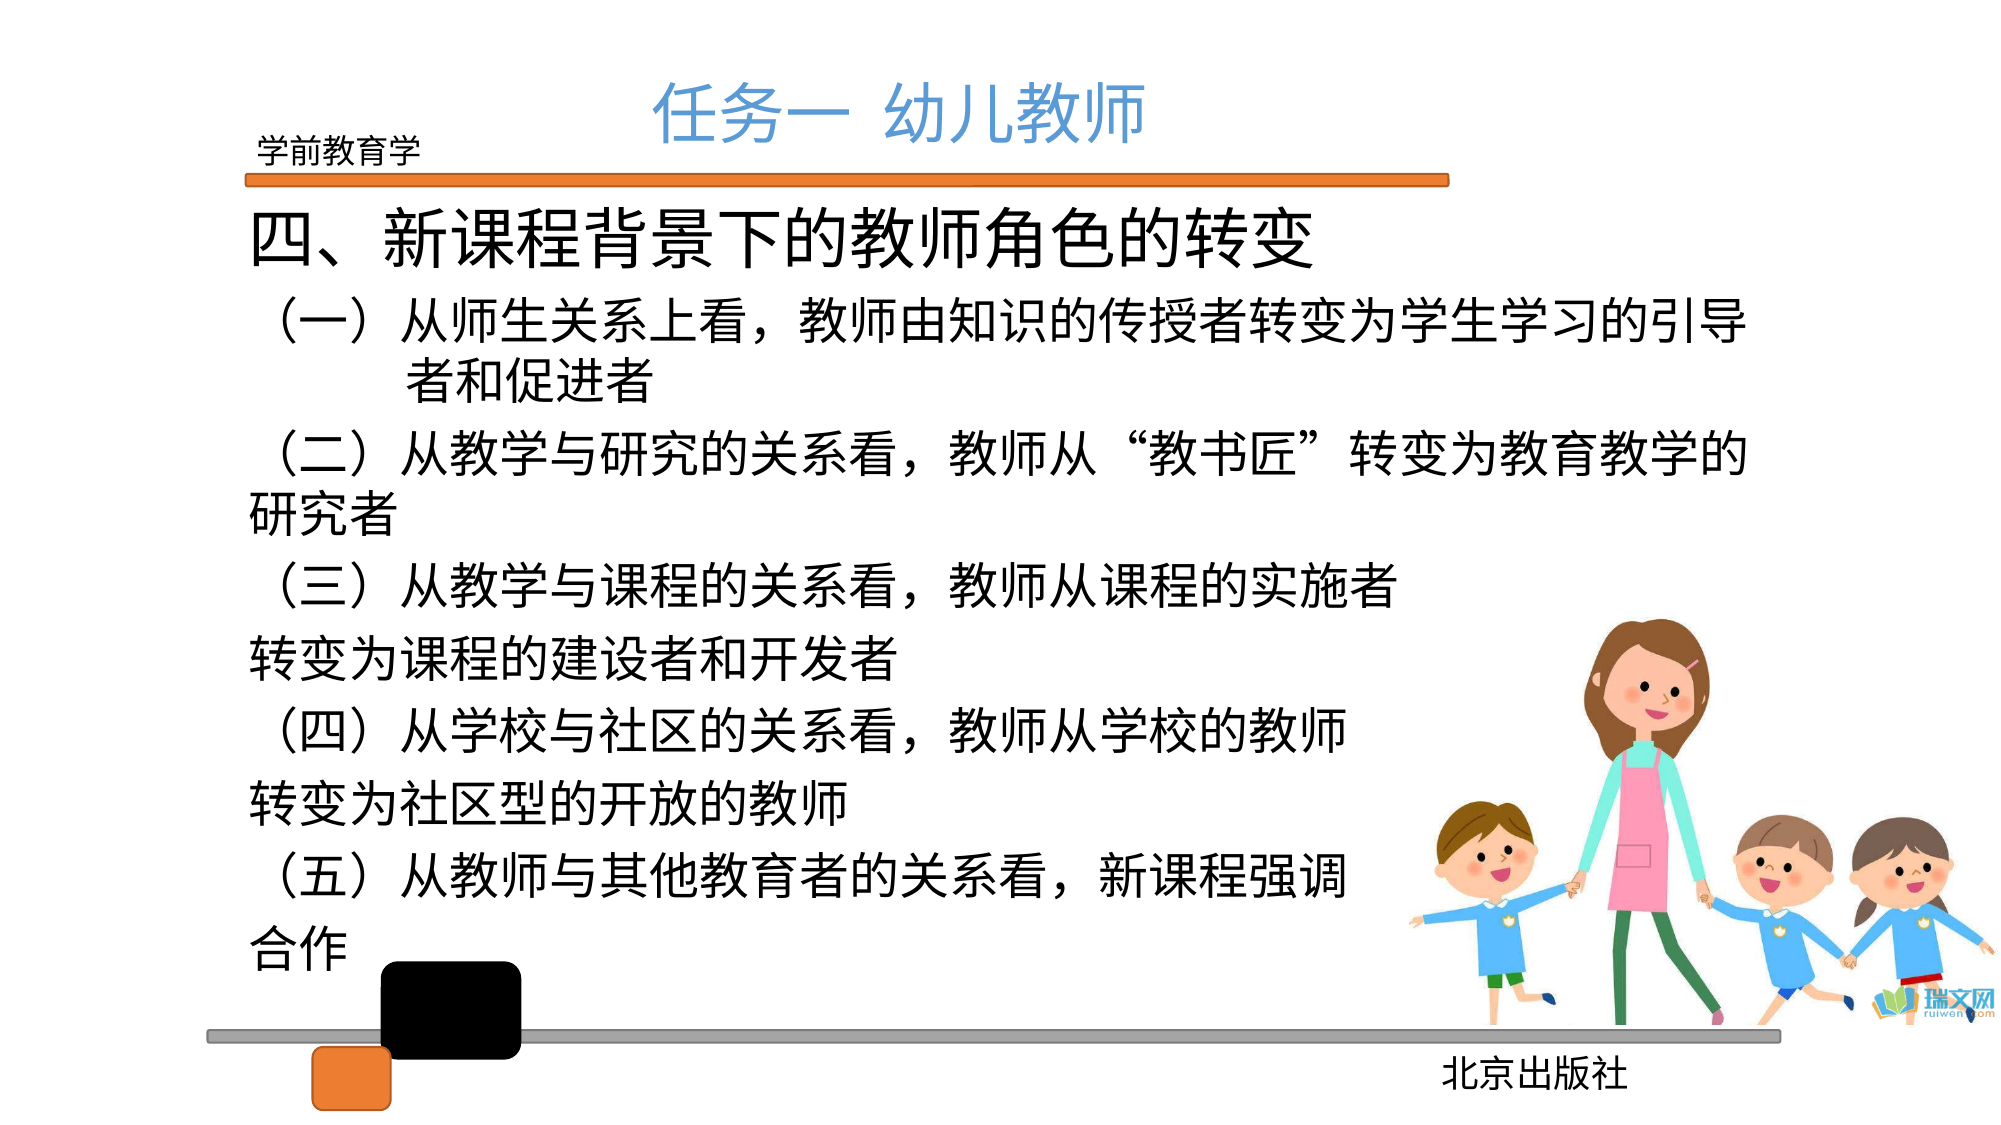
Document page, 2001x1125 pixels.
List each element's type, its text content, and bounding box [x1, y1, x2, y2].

picture [1409, 597, 2000, 1025]
text_box 四、新课程背景下的教师角色的转变 （一）从师生关系上看，教师由知识的传授者转变为学生学习的引导 者和促进者 （二）从教学与研究的关系看，教师从“教书匠”转变为教育教学的研究者 （三）从教学与课程的关系看，教师从课程的实施者 转变为课程的建设者和开发者 （四）从学校与社区的关系看，教师从学校的教师 转变为社区型的开放的教师 （五）从教师与其他教育者的关系看，新课程强调 合作 [234, 189, 1794, 985]
text_box 任务一 幼儿教师 [636, 64, 1164, 160]
